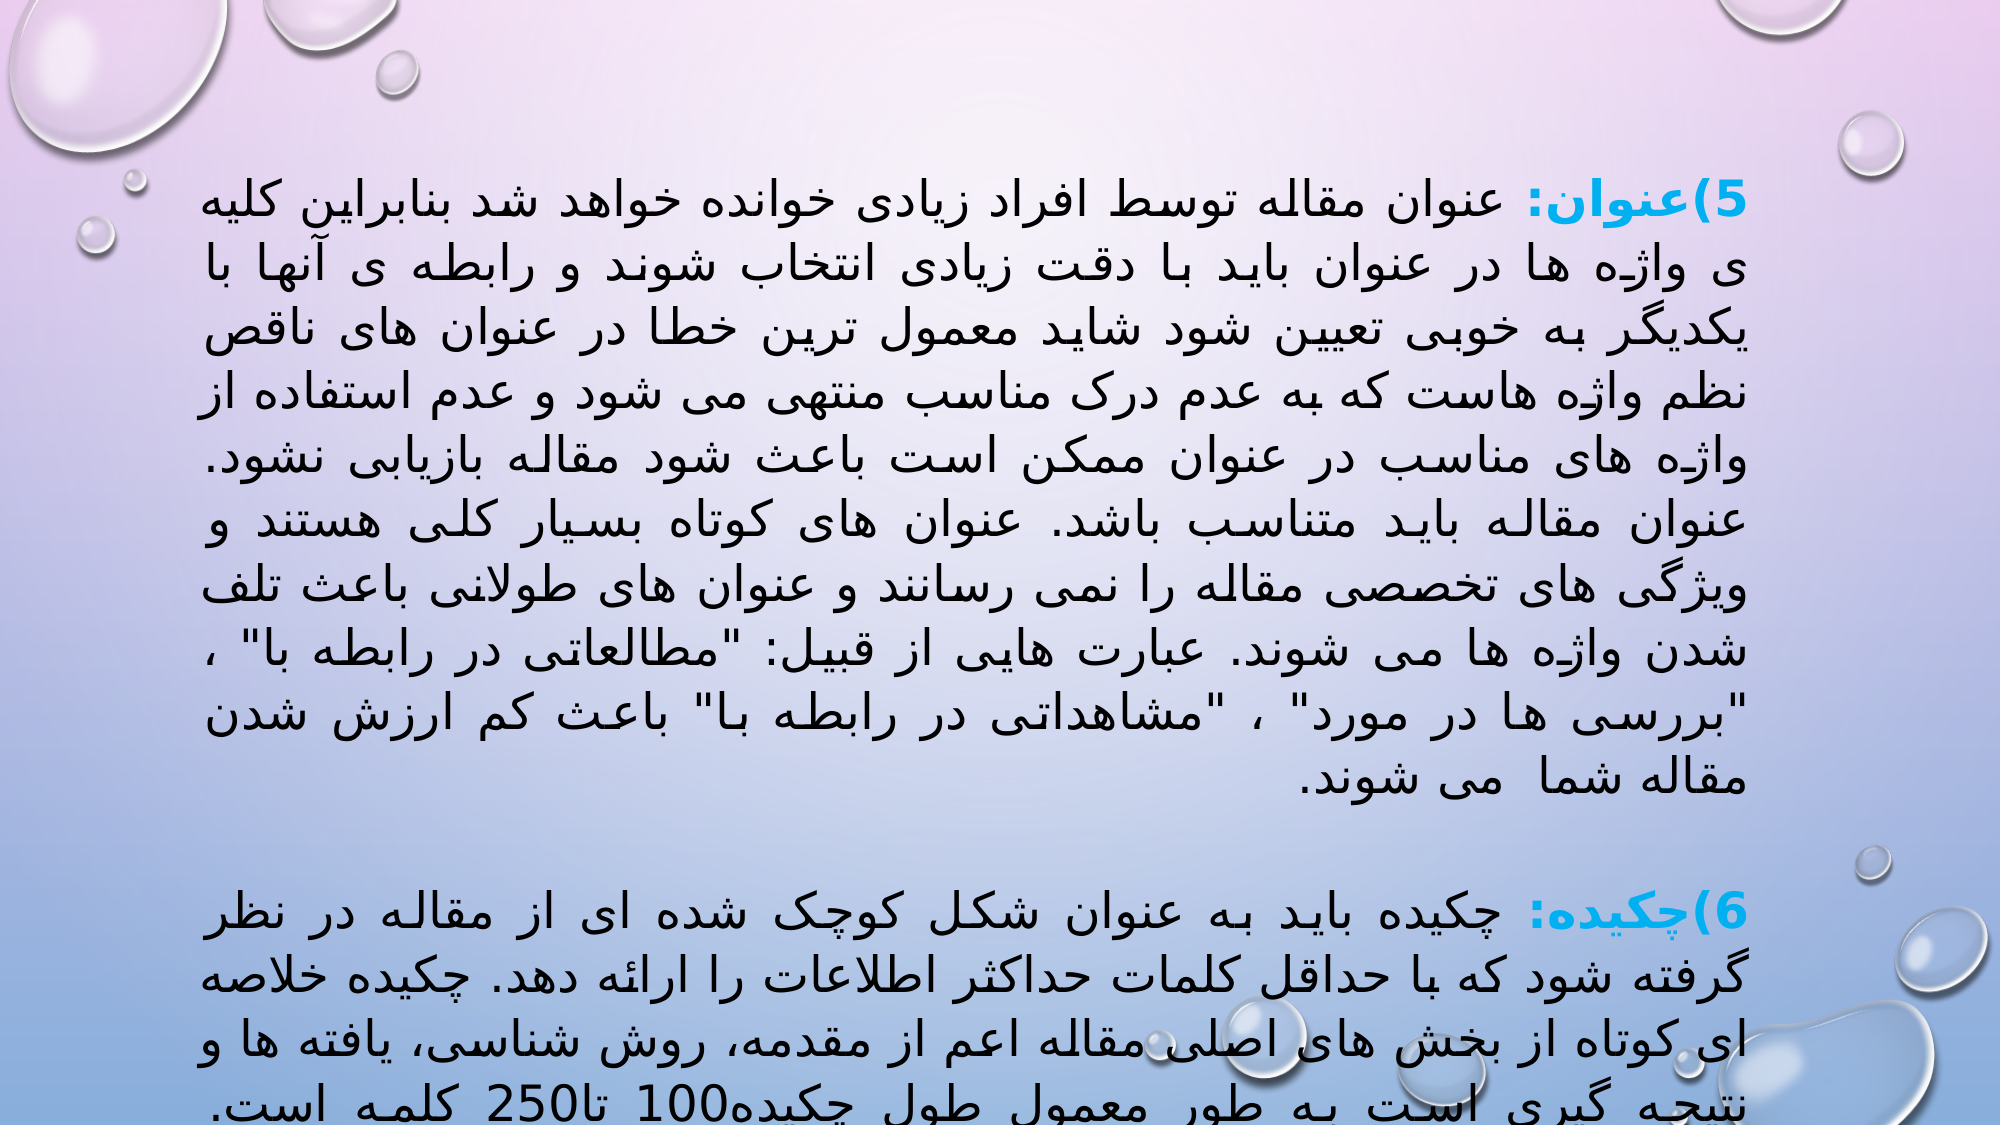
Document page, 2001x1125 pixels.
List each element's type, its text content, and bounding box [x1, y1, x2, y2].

text_box 5)عنوان: عنوان مقاله توسط افراد زیادی خوانده خواهد شد بنابراین کلیه ی واژه ها در عنوان باید با دقت زیادی انتخاب شوند و رابطه ی آنها با یکدیگر به خوبی تعیین شود شاید معمول ترین خطا در عنوان های ناقص نظم واژه هاست که به عدم درک مناسب منتهی می شود و عدم استفاده از واژه های مناسب در عنوان ممکن است باعث شود مقاله بازیابی نشود. عنوان مقاله باید متناسب باشد. عنوان های کوتاه بسیار کلی هستند و ویژگی های تخصصی مقاله را نمی رسانند و عنوان های طولانی باعث تلف شدن واژه ها می شوند. عبارت هایی از قبیل: "مطالعاتی در رابطه با" ، "بررسی ها در مورد" ، "مشاهداتی در رابطه با" باعث کم ارزش شدن مقاله شما می شوند. 6)چکیده: چکیده باید به عنوان شکل کوچک شده ای از مقاله در نظر گرفته شود که با حداقل کلمات حداکثر اطلاعات را ارائه دهد. چکیده خلاصه ای کوتاه از بخش های اصلی مقاله اعم از مقدمه، روش شناسی، یافته ها و نتیجه گیری است به طور معمول طول چکیده100 تا250 کلمه است. درحالی که برای گزارشات و پایان نامه ها500 واژه نیز استفاده می شود. [183, 154, 1764, 1125]
picture [0, 0, 2000, 1125]
